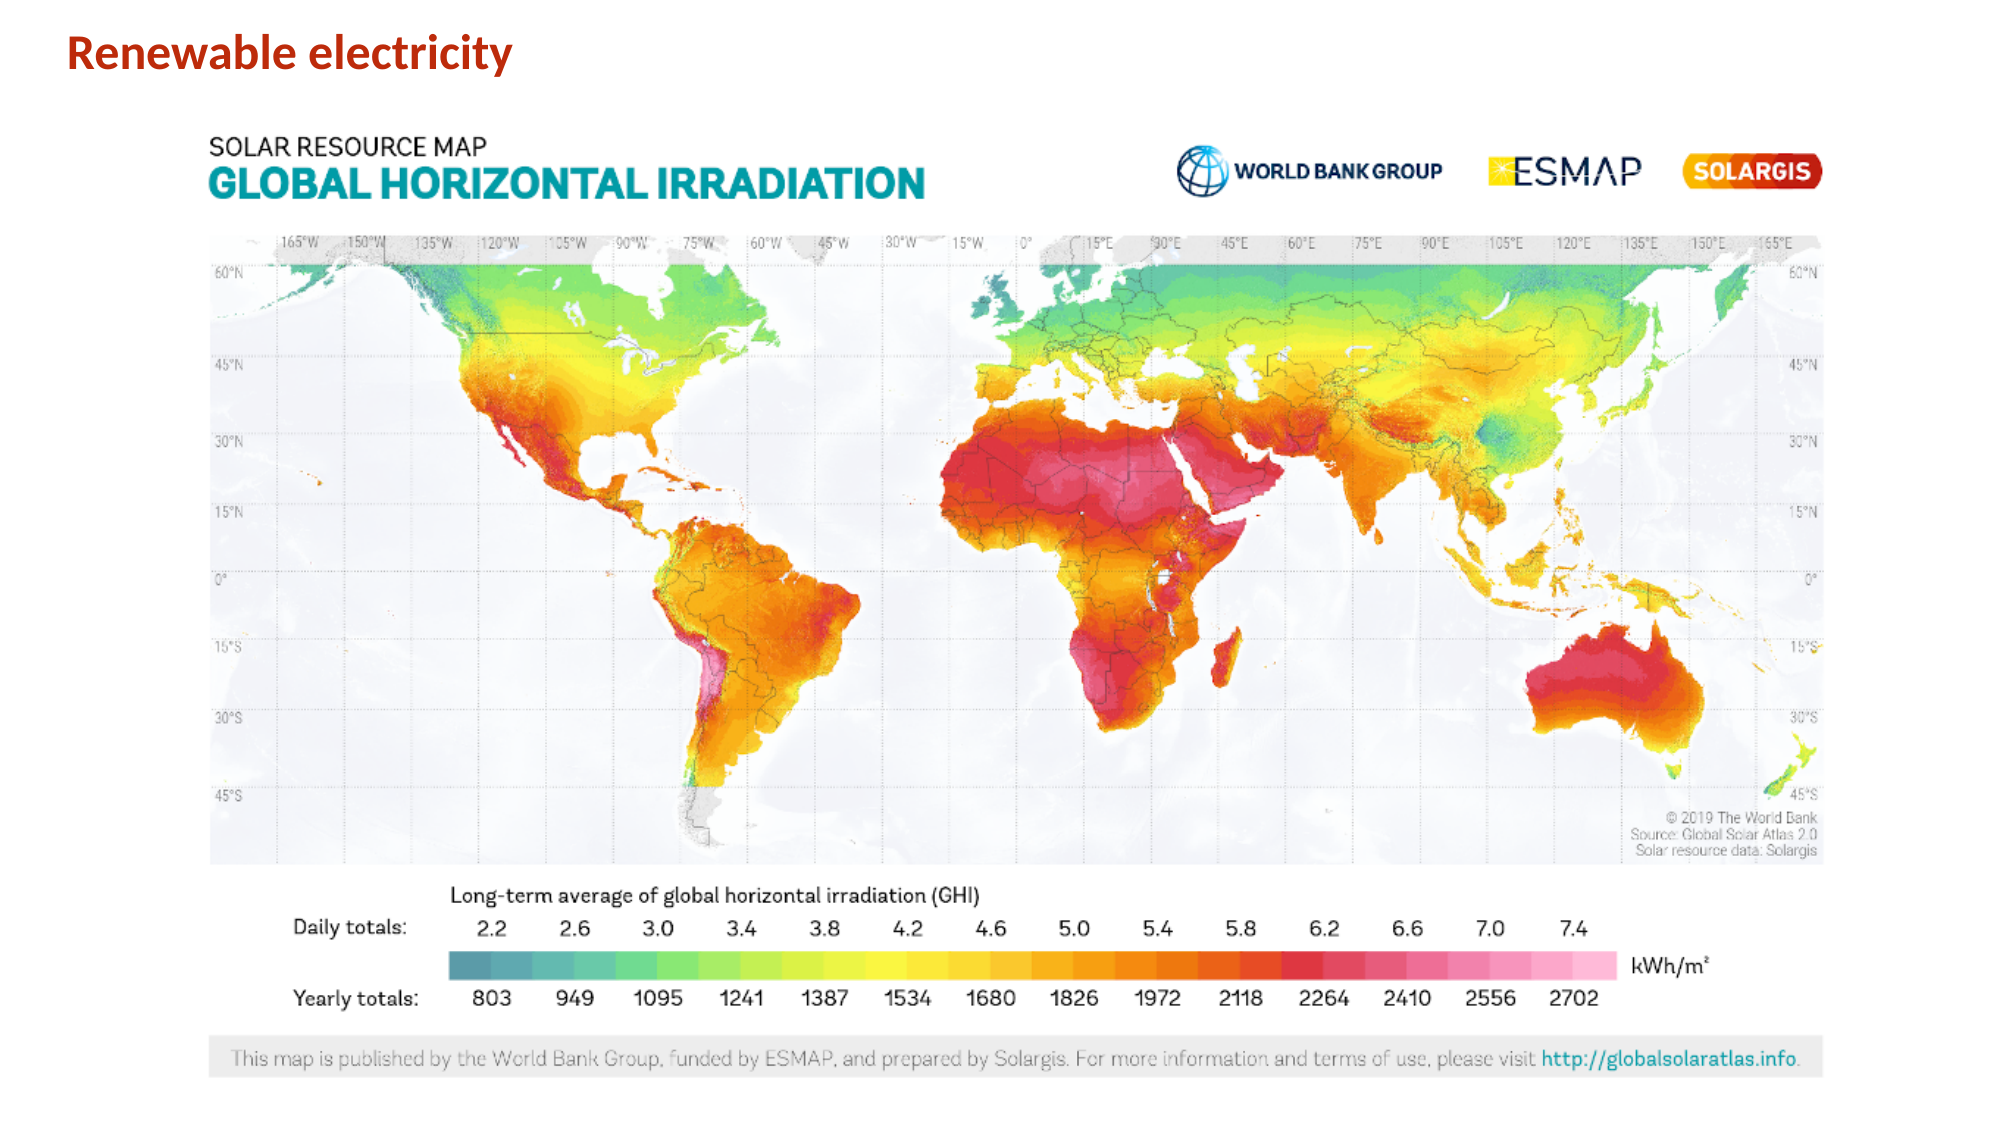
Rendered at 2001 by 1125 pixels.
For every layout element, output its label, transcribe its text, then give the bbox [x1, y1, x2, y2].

list Renewable electricity [52, 26, 1895, 680]
picture [184, 105, 1850, 1095]
